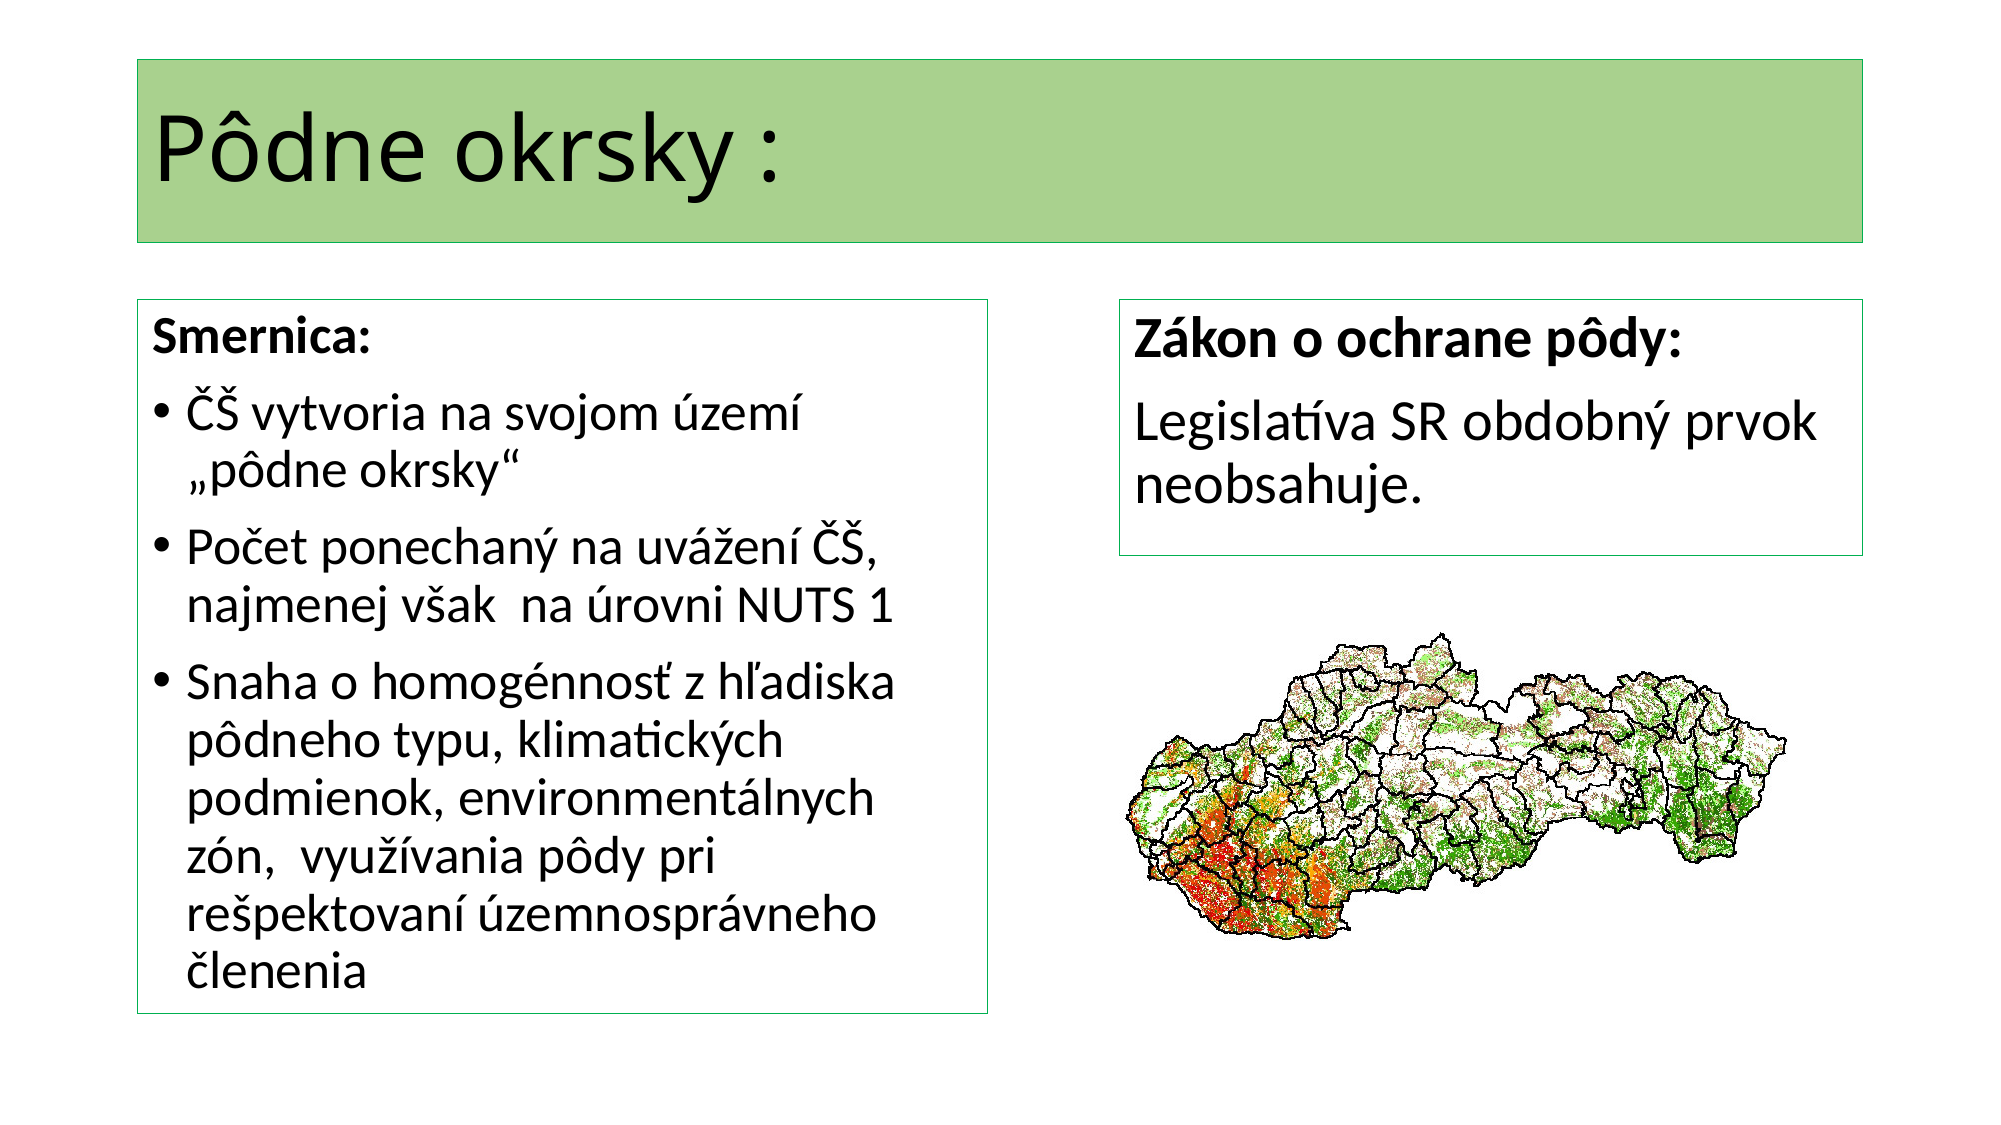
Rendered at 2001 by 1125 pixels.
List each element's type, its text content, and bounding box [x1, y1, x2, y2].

title Pôdne okrsky : [137, 59, 1863, 243]
list Smernica: ČŠ vytvoria na svojom území „pôdne okrsky“ Počet ponechaný na uvážení ČŠ, najmenej však na úrovni NUTS 1 Snaha o homogénnosť z hľadiska pôdneho typu, klimatických podmienok, environmentálnych zón, využívania pôdy pri rešpektovaní územnosprávneho členenia [137, 299, 988, 1014]
list Zákon o ochrane pôdy: Legislatíva SR obdobný prvok neobsahuje. [1119, 299, 1863, 556]
picture [1119, 599, 1793, 973]
